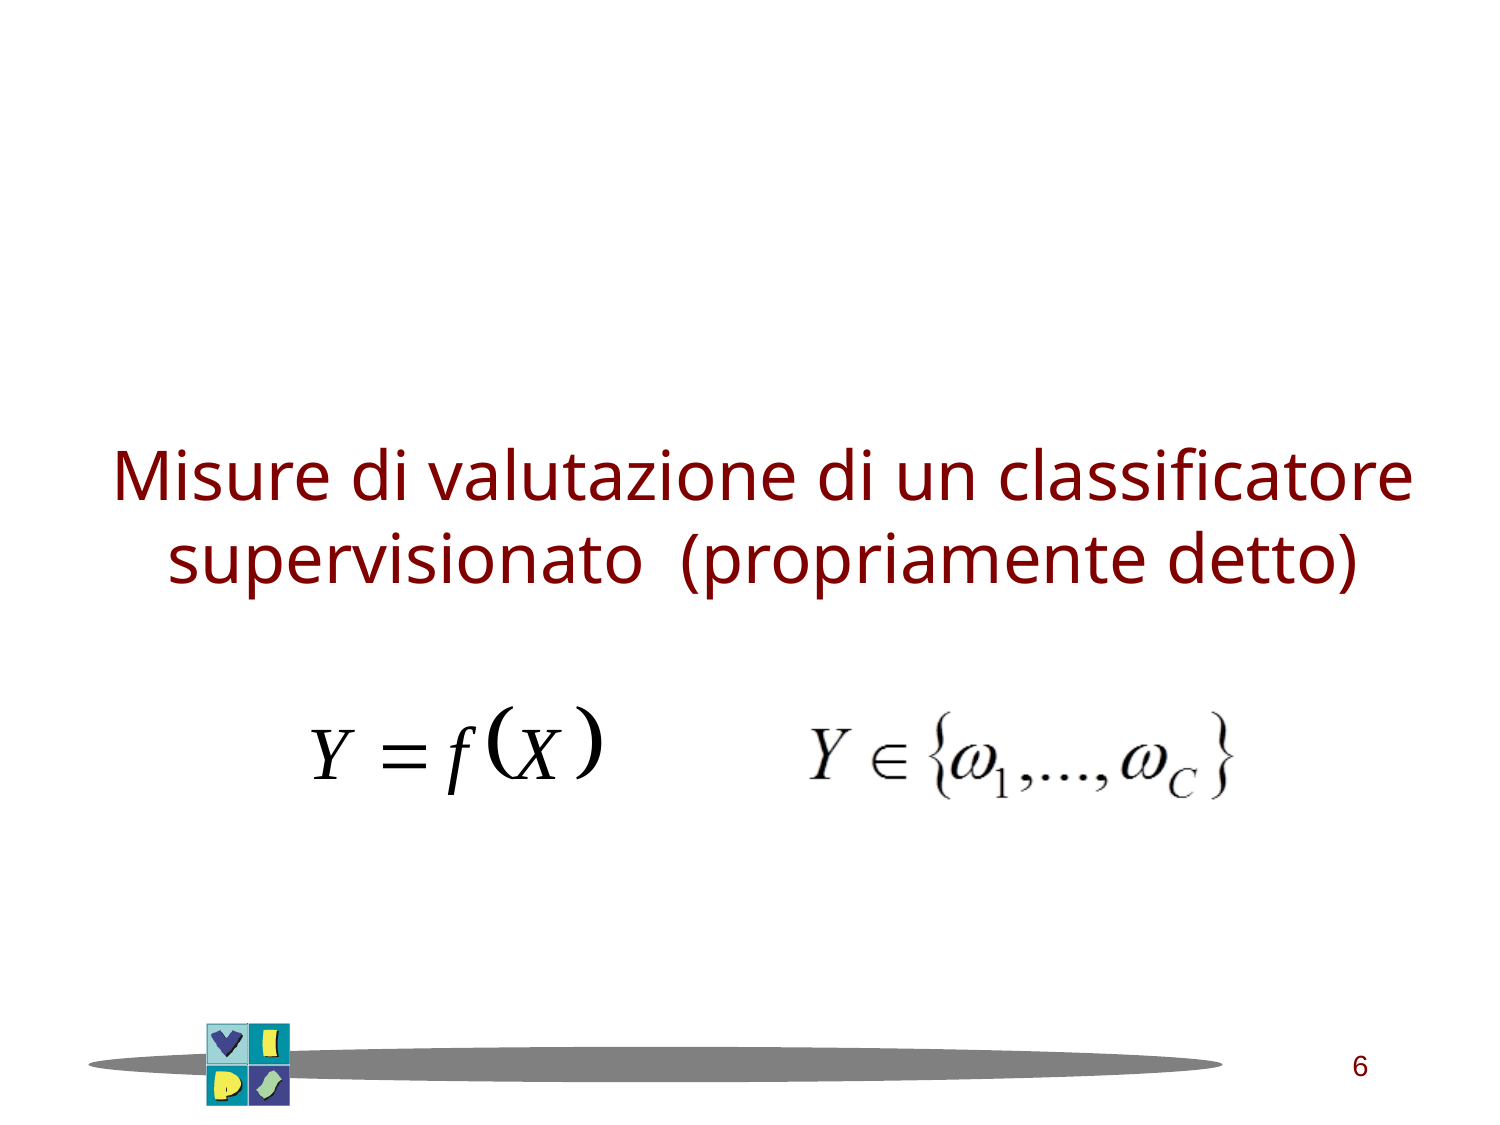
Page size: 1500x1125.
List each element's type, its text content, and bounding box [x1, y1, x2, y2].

title Misure di valutazione di un classificatore supervisionato (propriamente detto) [88, 420, 1439, 609]
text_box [300, 703, 605, 811]
slide_number 6 [1033, 1039, 1384, 1118]
picture [206, 1023, 290, 1106]
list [796, 703, 1243, 817]
